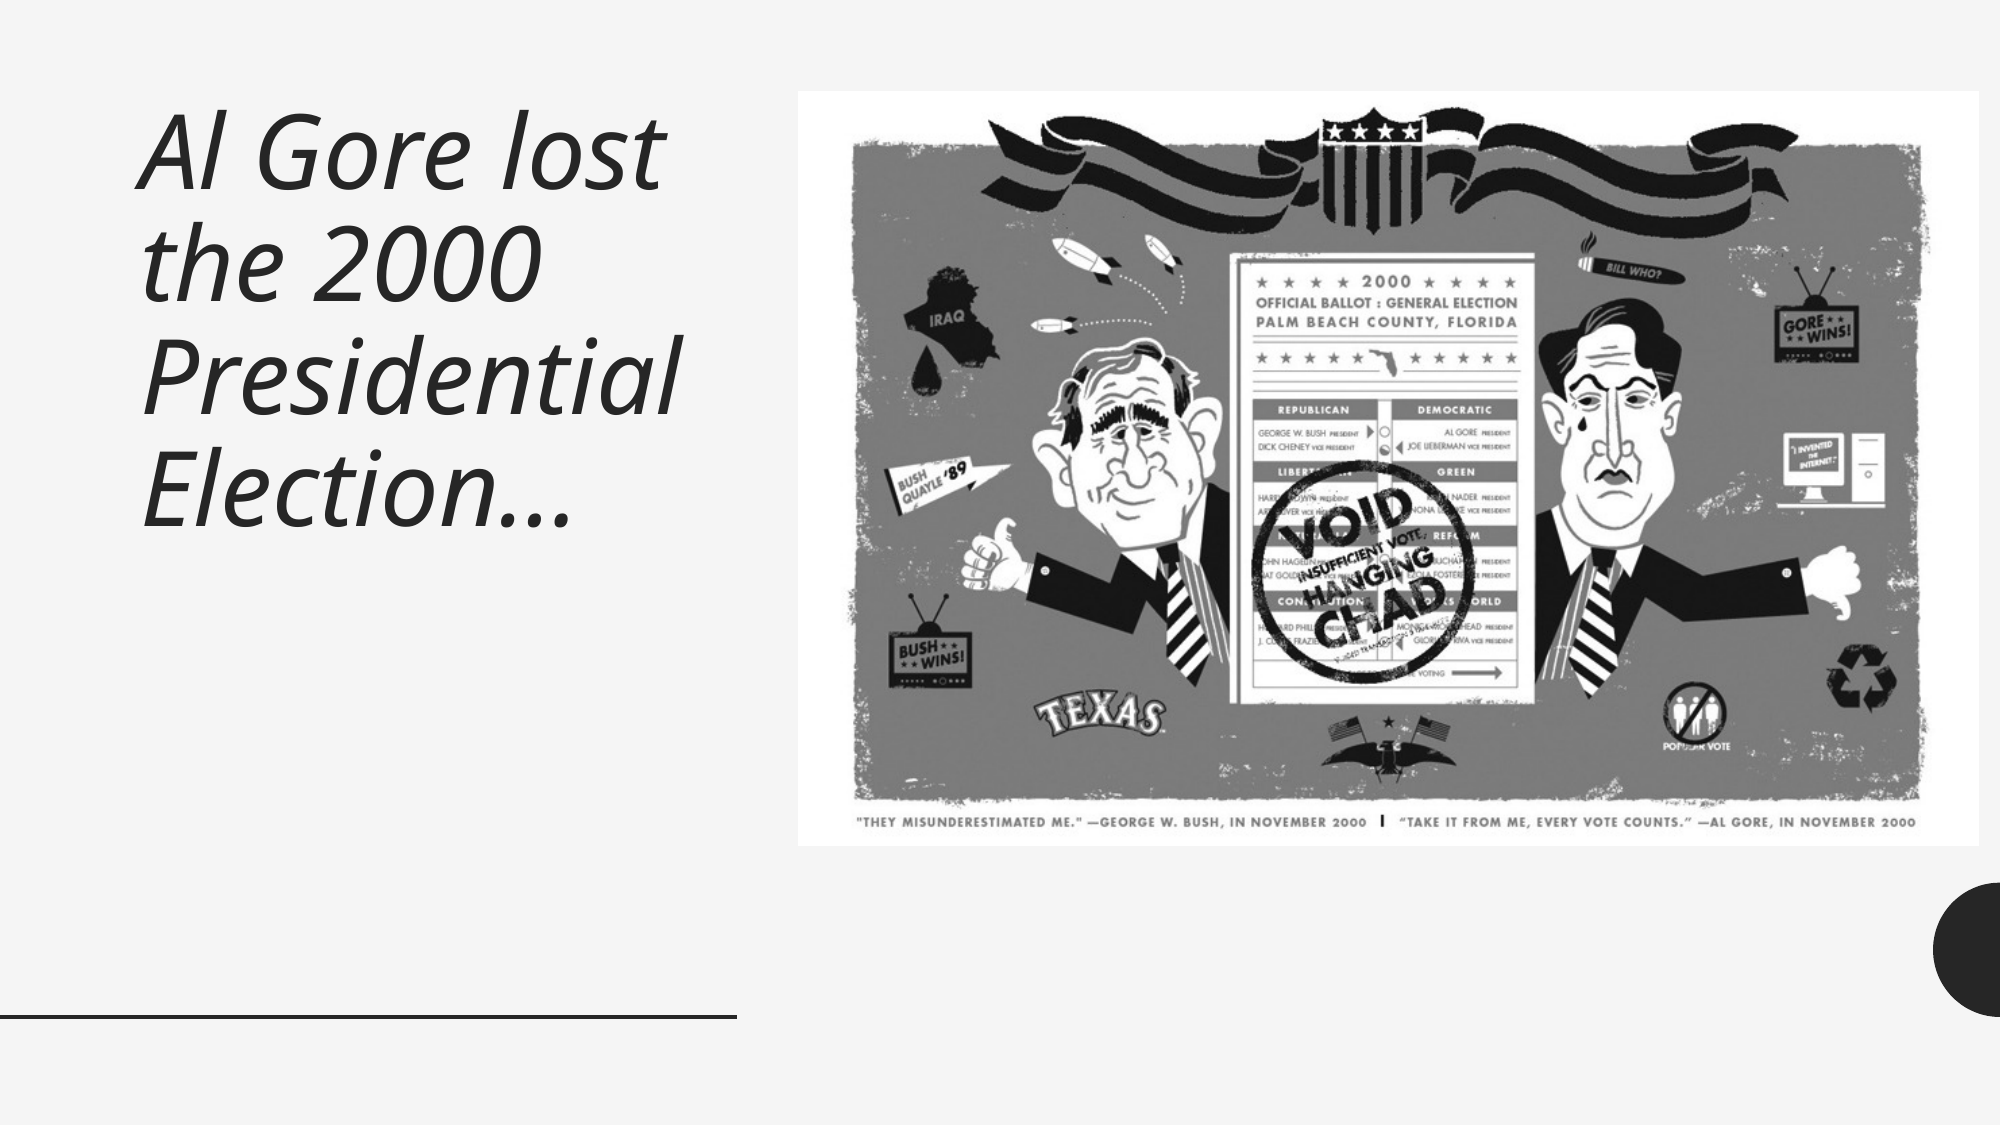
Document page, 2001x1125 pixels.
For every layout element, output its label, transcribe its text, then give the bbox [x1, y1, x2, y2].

title Al Gore lost the 2000 Presidential Election… [125, 91, 754, 905]
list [798, 91, 1979, 846]
